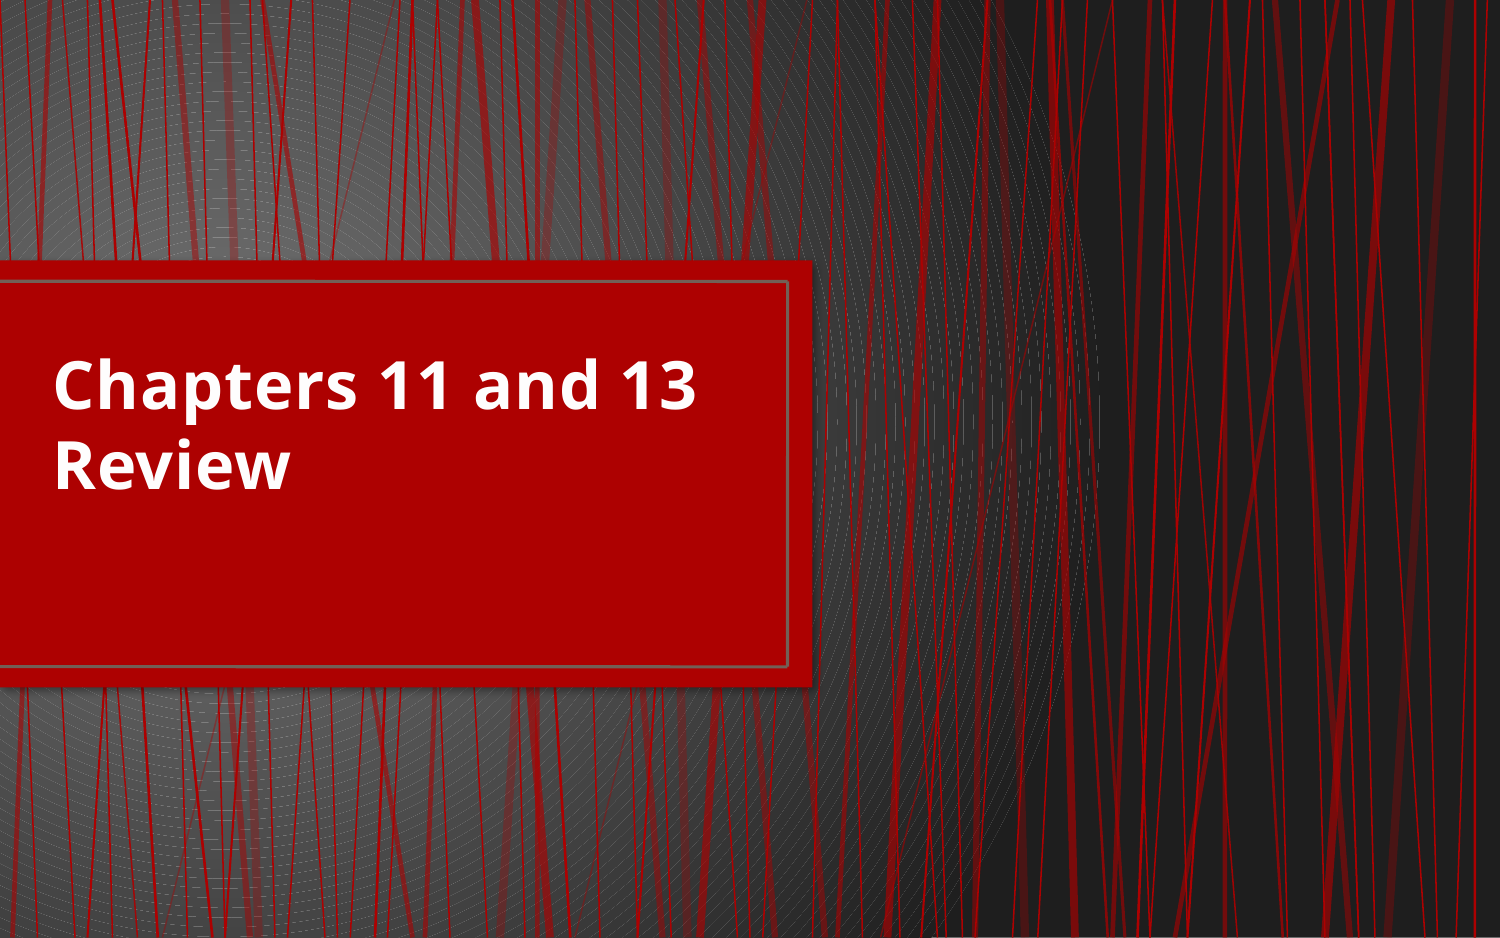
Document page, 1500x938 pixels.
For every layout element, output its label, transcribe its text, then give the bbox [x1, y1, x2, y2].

title Chapters 11 and 13 Review [37, 291, 763, 510]
